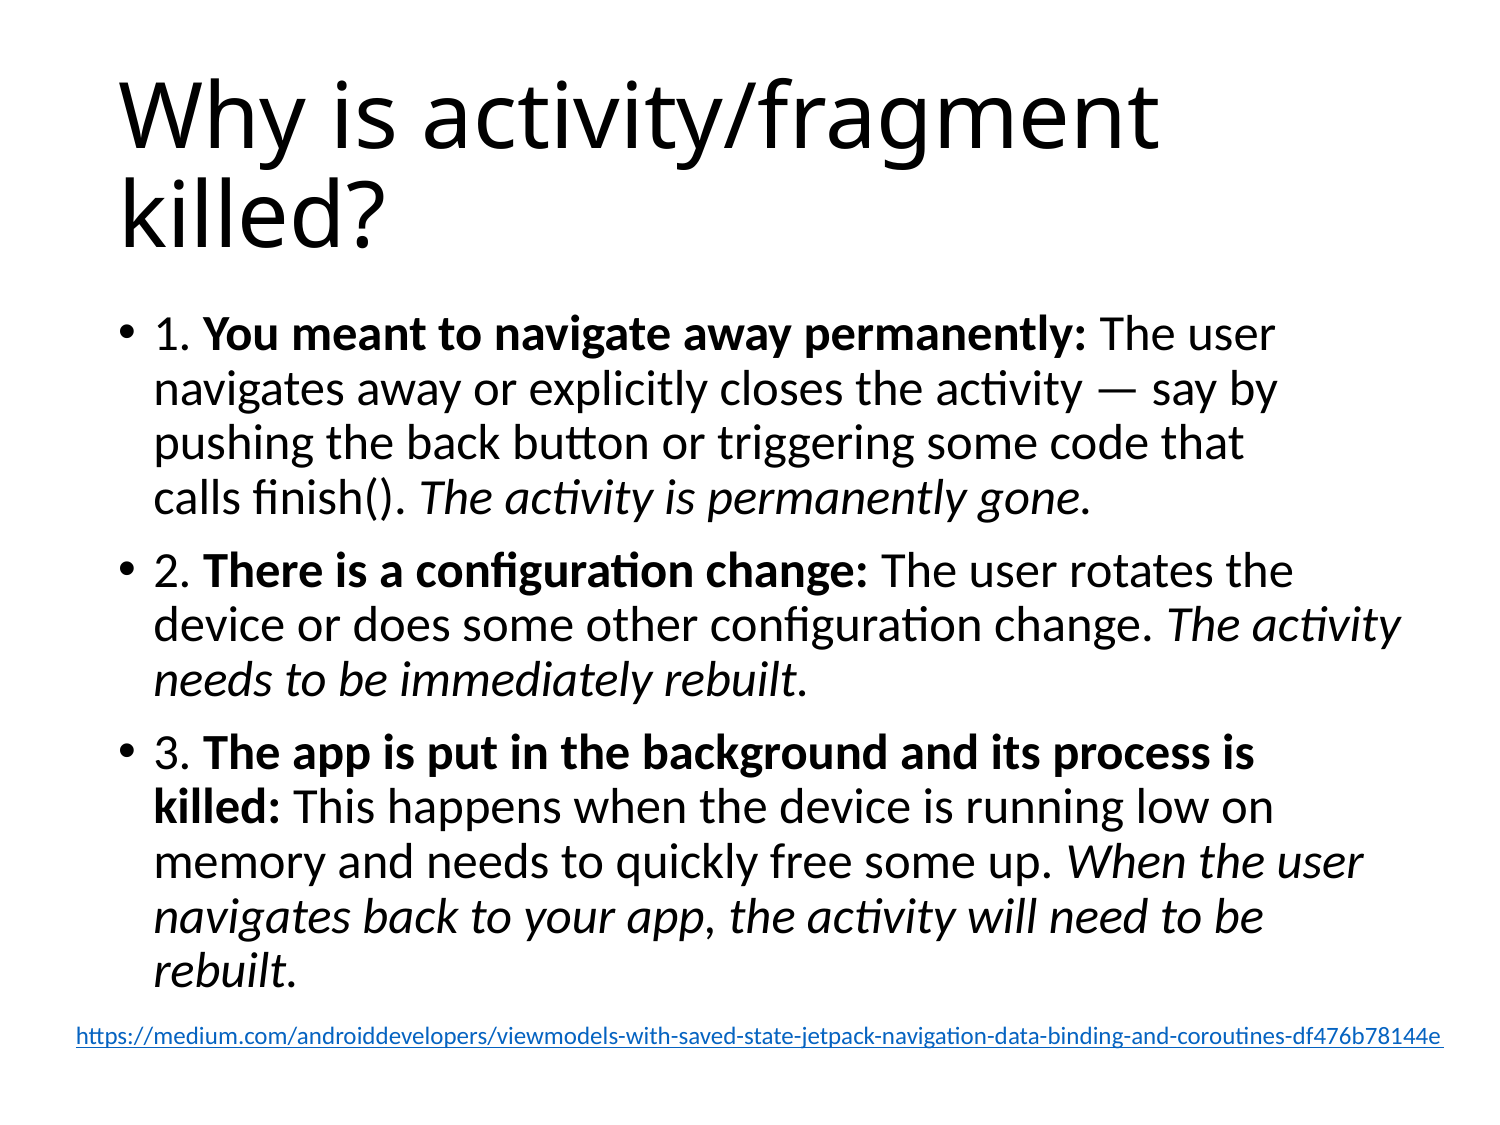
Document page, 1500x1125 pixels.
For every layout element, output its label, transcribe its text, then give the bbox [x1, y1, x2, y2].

list 1. You meant to navigate away permanently: The user navigates away or explicitly closes the activity — say by pushing the back button or triggering some code that calls finish(). The activity is permanently gone. 2. There is a configuration change: The user rotates the device or does some other configuration change. The activity needs to be immediately rebuilt. 3. The app is put in the background and its process is killed: This happens when the device is running low on memory and needs to quickly free some up. When the user navigates back to your app, the activity will need to be rebuilt. [103, 299, 1417, 1012]
title Why is activity/fragment killed? [103, 59, 1397, 278]
text_box https://medium.com/androiddevelopers/viewmodels-with-saved-state-jetpack-navigation-data-binding-and-coroutines-df476b78144e [61, 1012, 1459, 1058]
